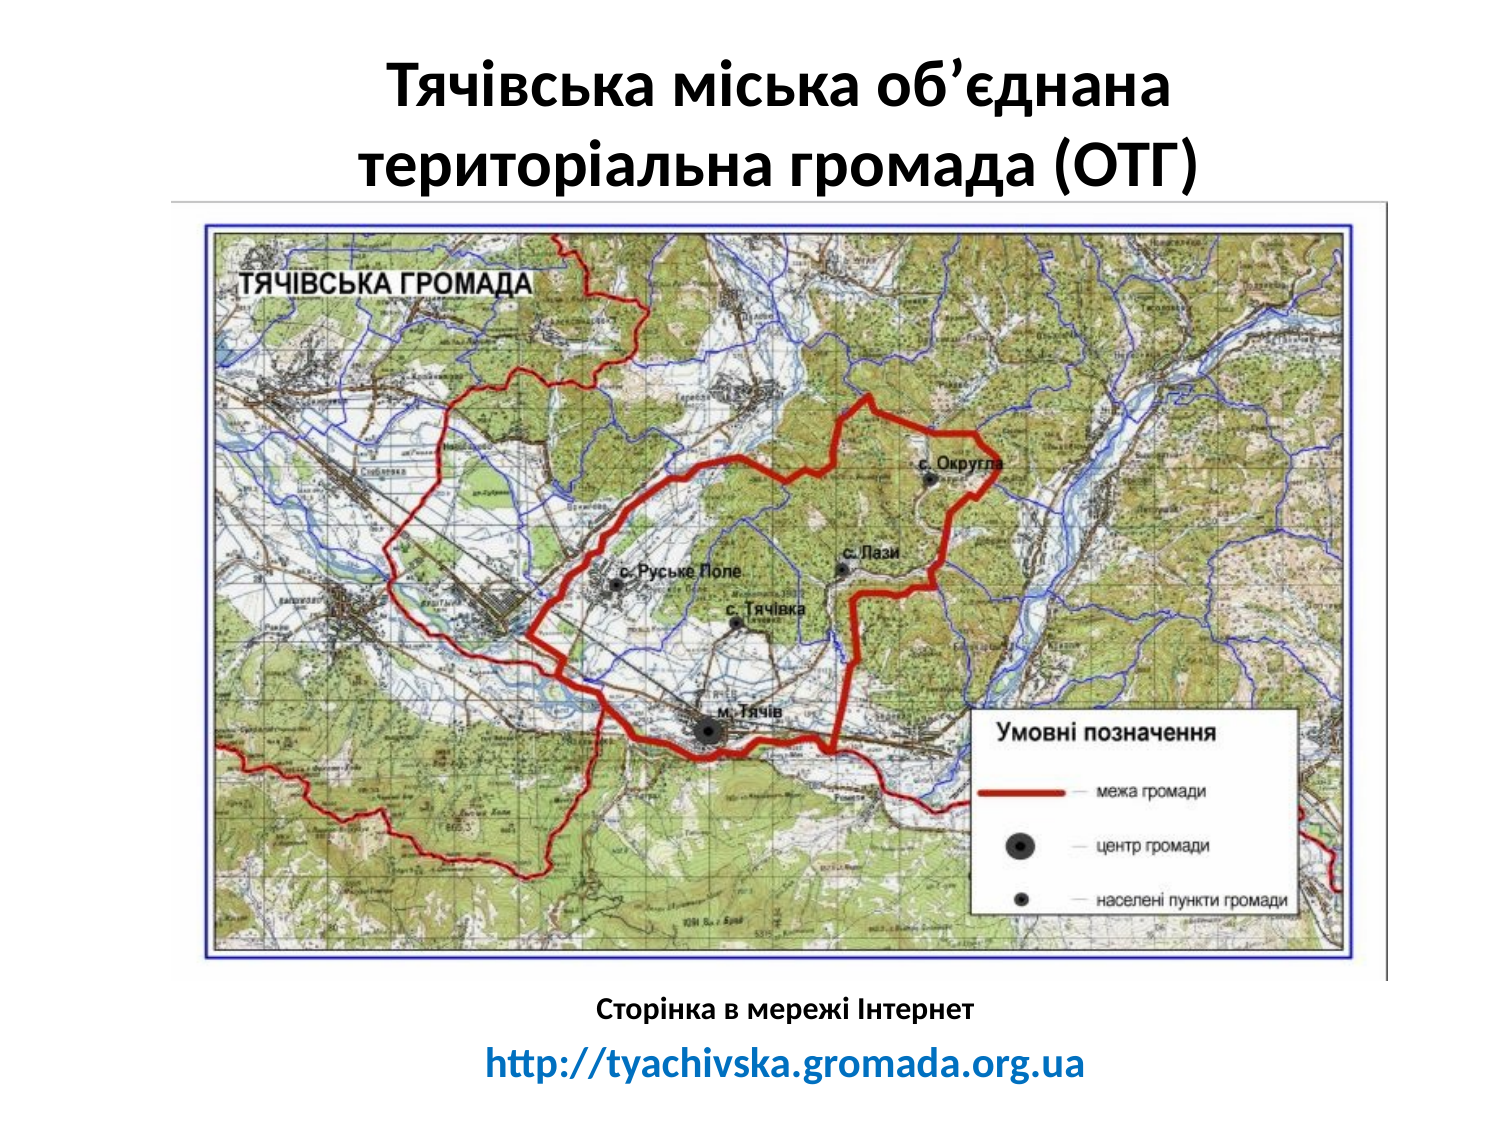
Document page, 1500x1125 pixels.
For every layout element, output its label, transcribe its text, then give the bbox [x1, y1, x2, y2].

subtitle Сторінка в мережі Інтернет http://tyachivska.gromada.org.ua [171, 980, 1400, 1099]
title Тячівська міська об’єднана територіальна громада (ОТГ) [218, 19, 1341, 199]
picture [170, 200, 1389, 981]
